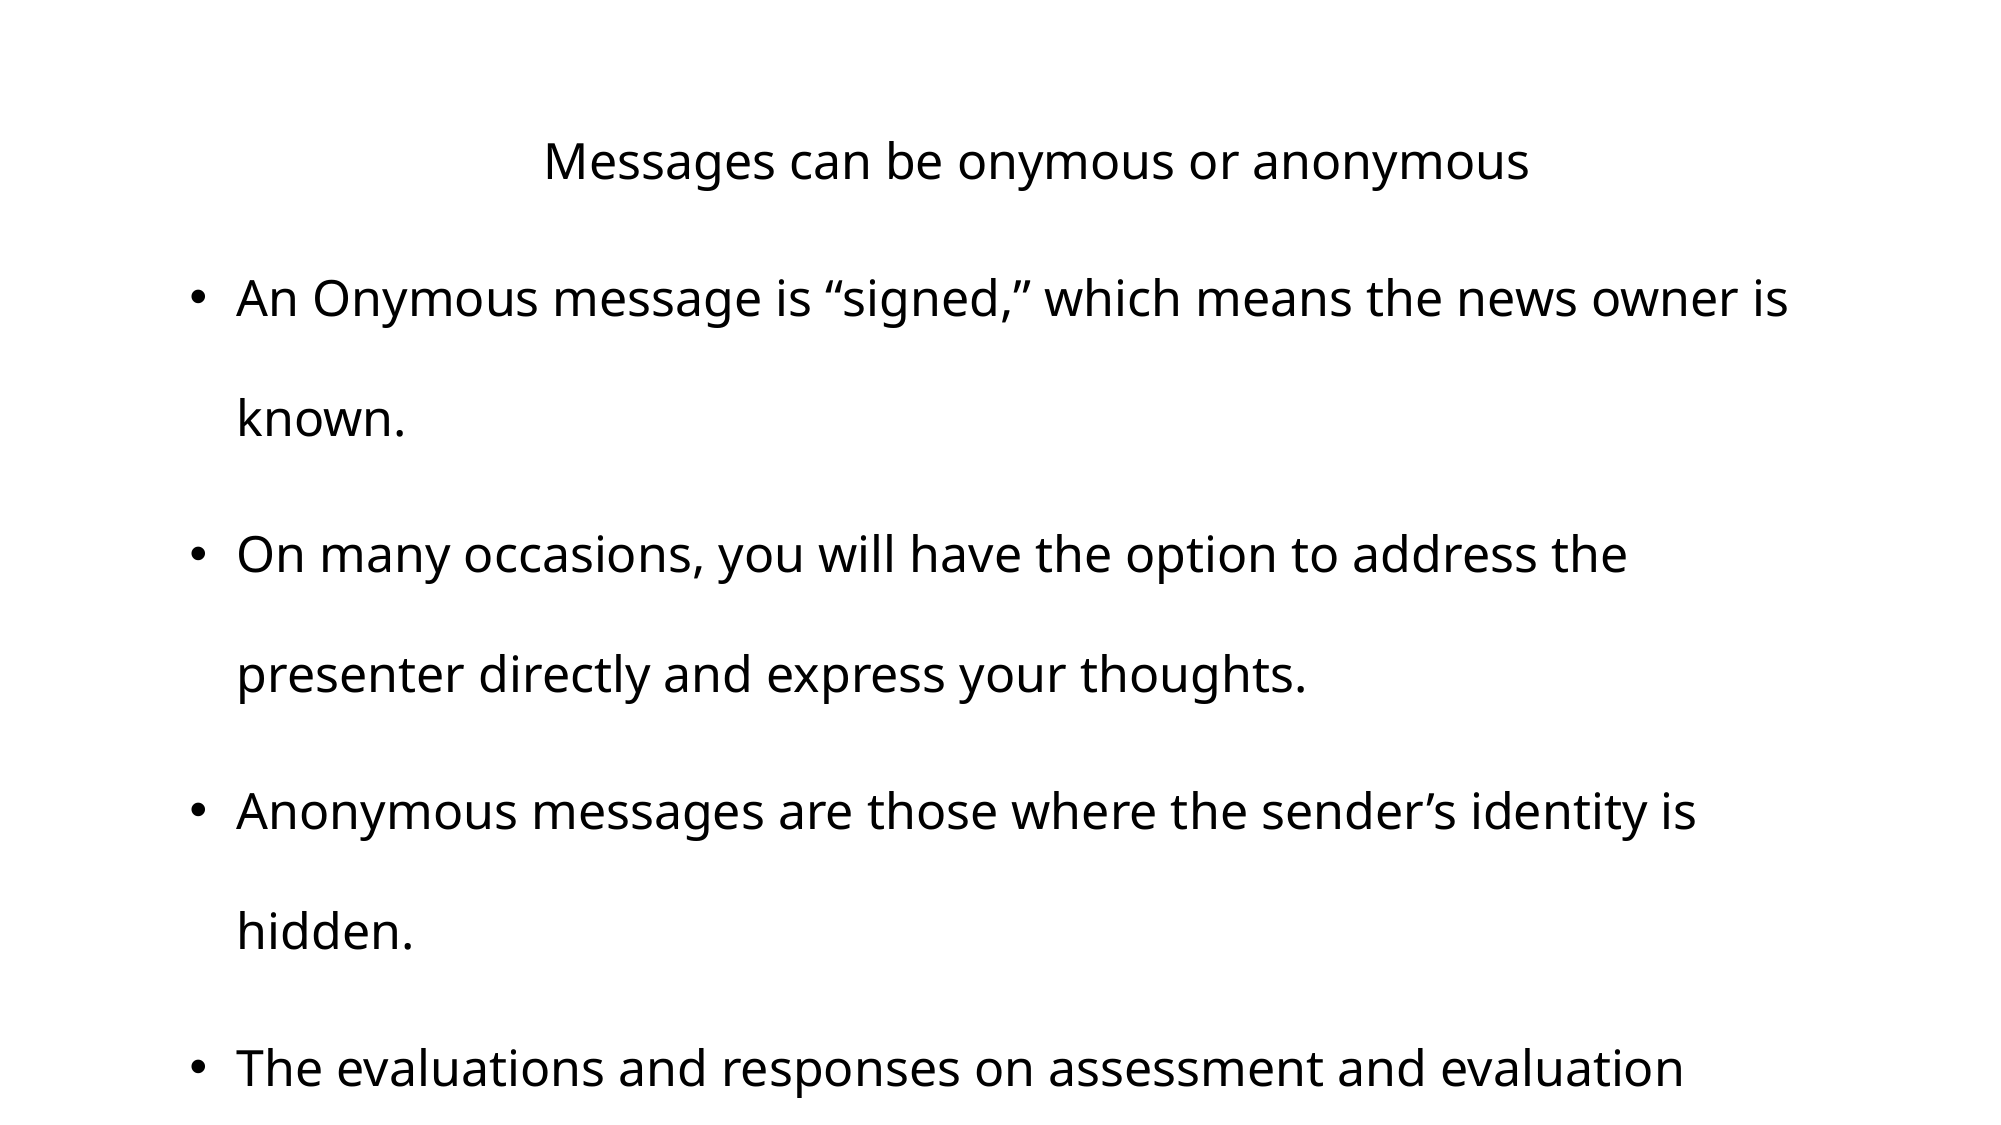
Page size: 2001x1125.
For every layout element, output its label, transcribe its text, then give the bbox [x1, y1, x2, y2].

text_box Messages can be onymous or anonymous An Onymous message is “signed,” which means the news owner is known. On many occasions, you will have the option to address the presenter directly and express your thoughts. Anonymous messages are those where the sender’s identity is hidden. The evaluations and responses on assessment and evaluation questionnaires, for example, are anonymously published (DeVito, 2019). [174, 62, 1825, 1125]
